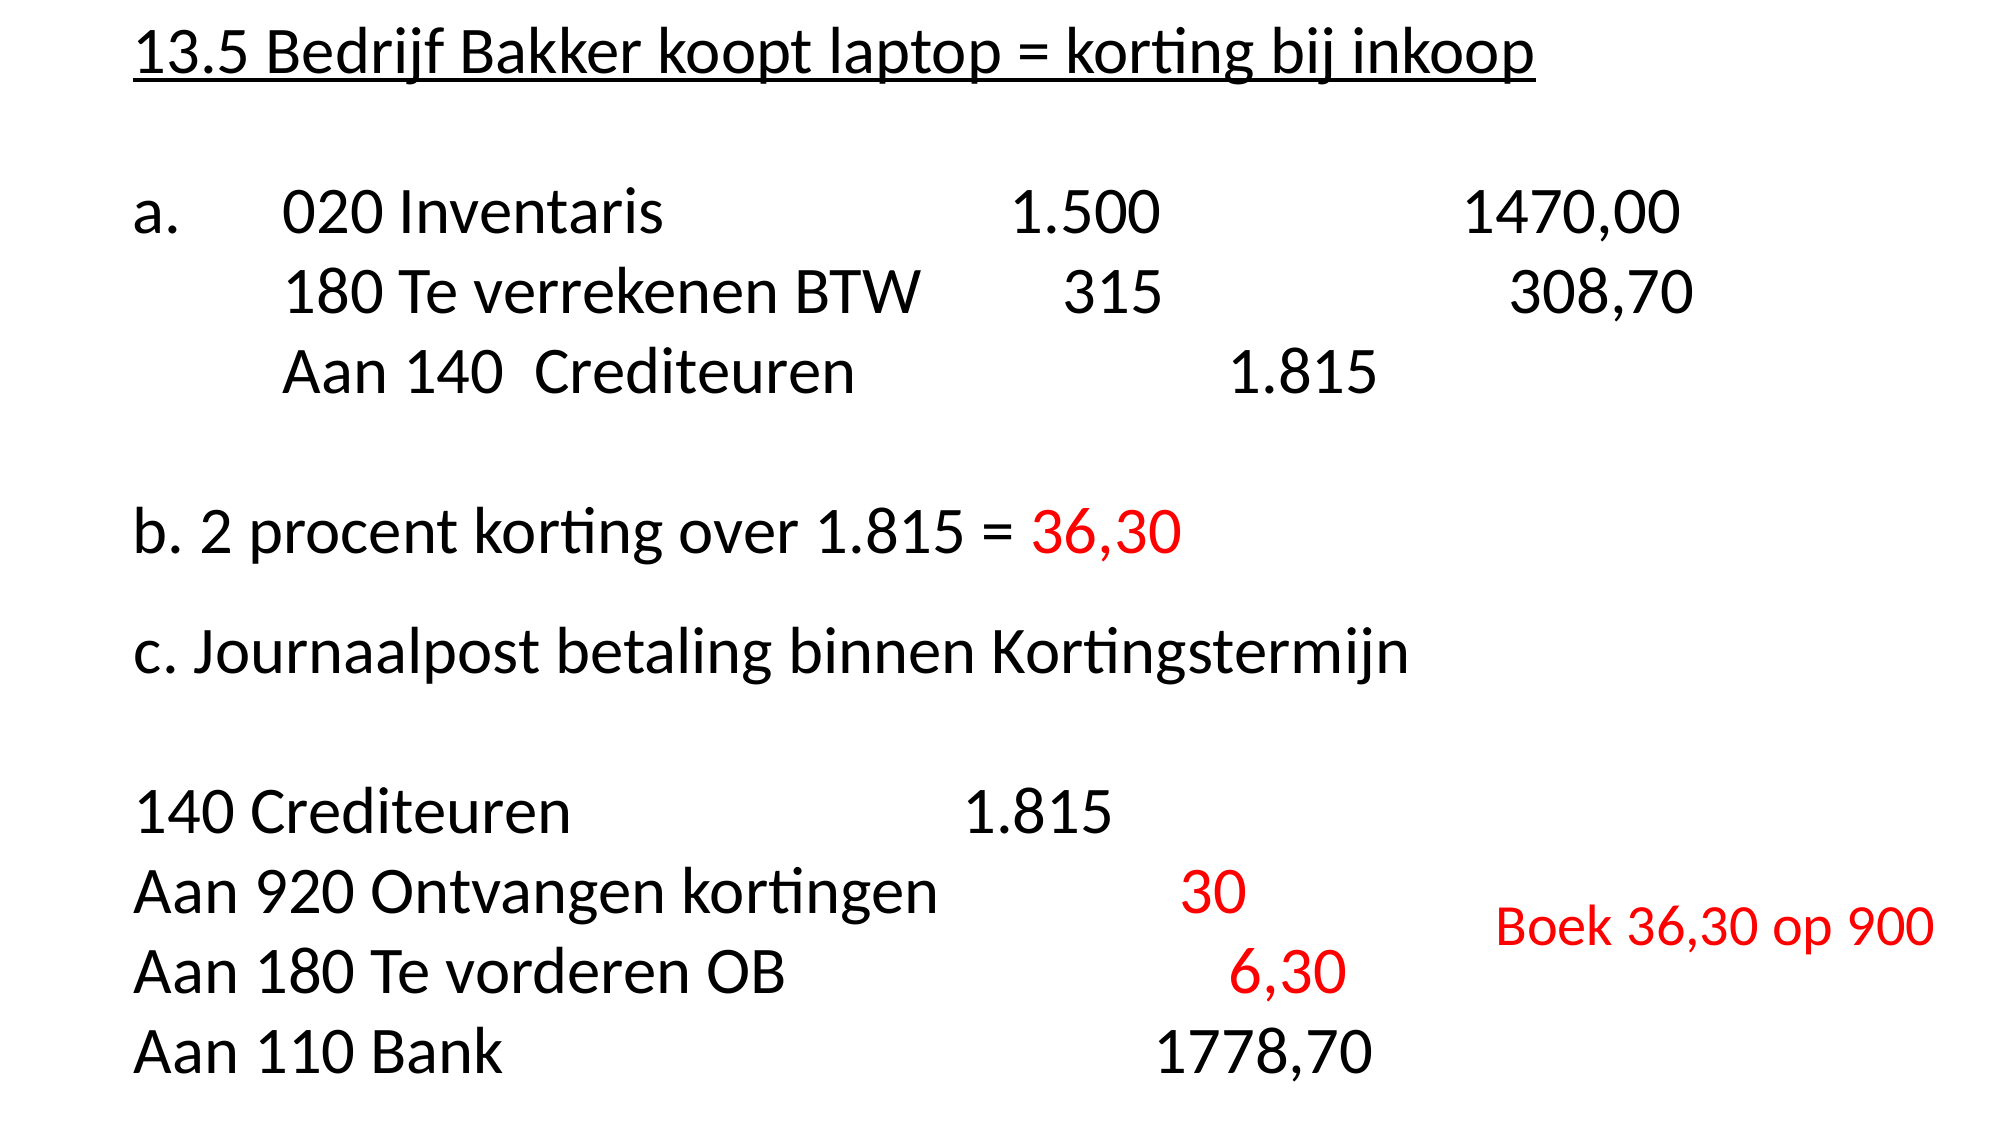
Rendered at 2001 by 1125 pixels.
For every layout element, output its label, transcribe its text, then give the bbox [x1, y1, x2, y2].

text_box Boek 36,30 op 900 [1480, 879, 1951, 965]
text_box 13.5 Bedrijf Bakker koopt laptop = korting bij inkoop a. 020 Inventaris 1.500 1470,00 180 Te verrekenen BTW 315 308,70 Aan 140 Crediteuren 1.815 b. 2 procent korting over 1.815 = 36,30 [117, 0, 1830, 895]
text_box c. Journaalpost betaling binnen Kortingstermijn 140 Crediteuren 1.815 Aan 920 Ontvangen kortingen 30 Aan 180 Te vorderen OB 6,30 Aan 110 Bank 1778,70 [119, 599, 1650, 1095]
